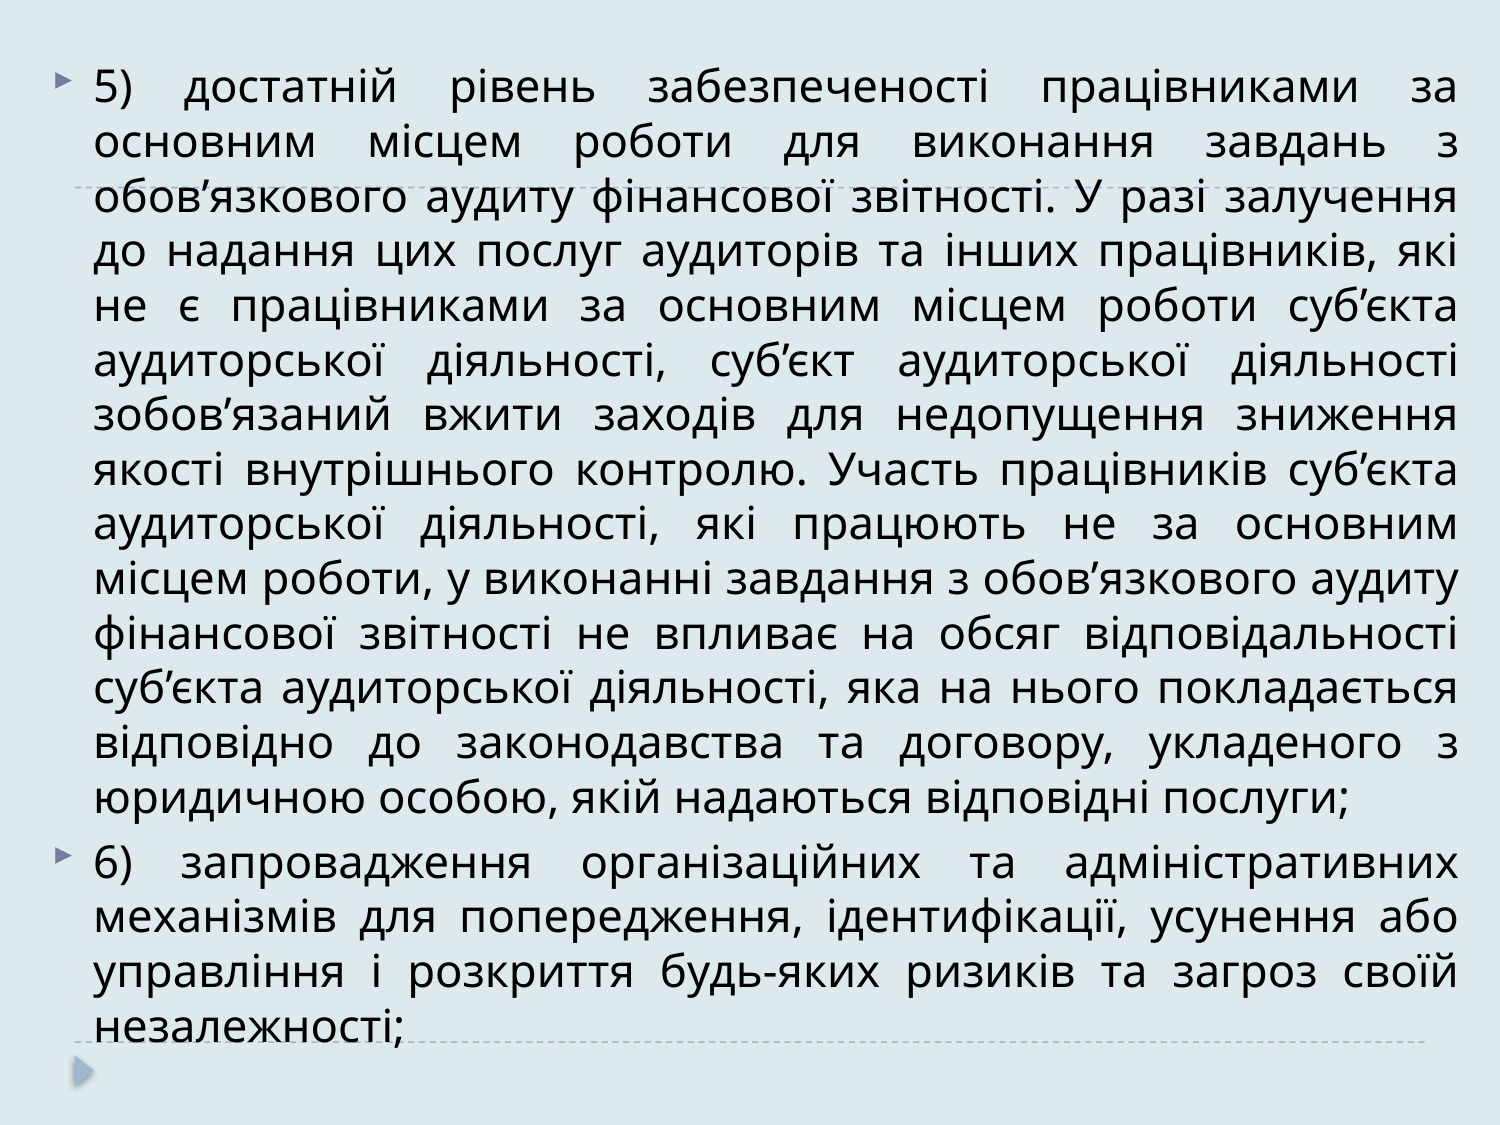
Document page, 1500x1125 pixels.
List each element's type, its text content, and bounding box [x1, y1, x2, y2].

list 5) достатній рівень забезпеченості працівниками за основним місцем роботи для виконання завдань з обов’язкового аудиту фінансової звітності. У разі залучення до надання цих послуг аудиторів та інших працівників, які не є працівниками за основним місцем роботи суб’єкта аудиторської діяльності, суб’єкт аудиторської діяльності зобов’язаний вжити заходів для недопущення зниження якості внутрішнього контролю. Участь працівників суб’єкта аудиторської діяльності, які працюють не за основним місцем роботи, у виконанні завдання з обов’язкового аудиту фінансової звітності не впливає на обсяг відповідальності суб’єкта аудиторської діяльності, яка на нього покладається відповідно до законодавства та договору, укладеного з юридичною особою, якій надаються відповідні послуги; 6) запровадження організаційних та адміністративних механізмів для попередження, ідентифікації, усунення або управління і розкриття будь-яких ризиків та загроз своїй незалежності; [37, 50, 1475, 1100]
